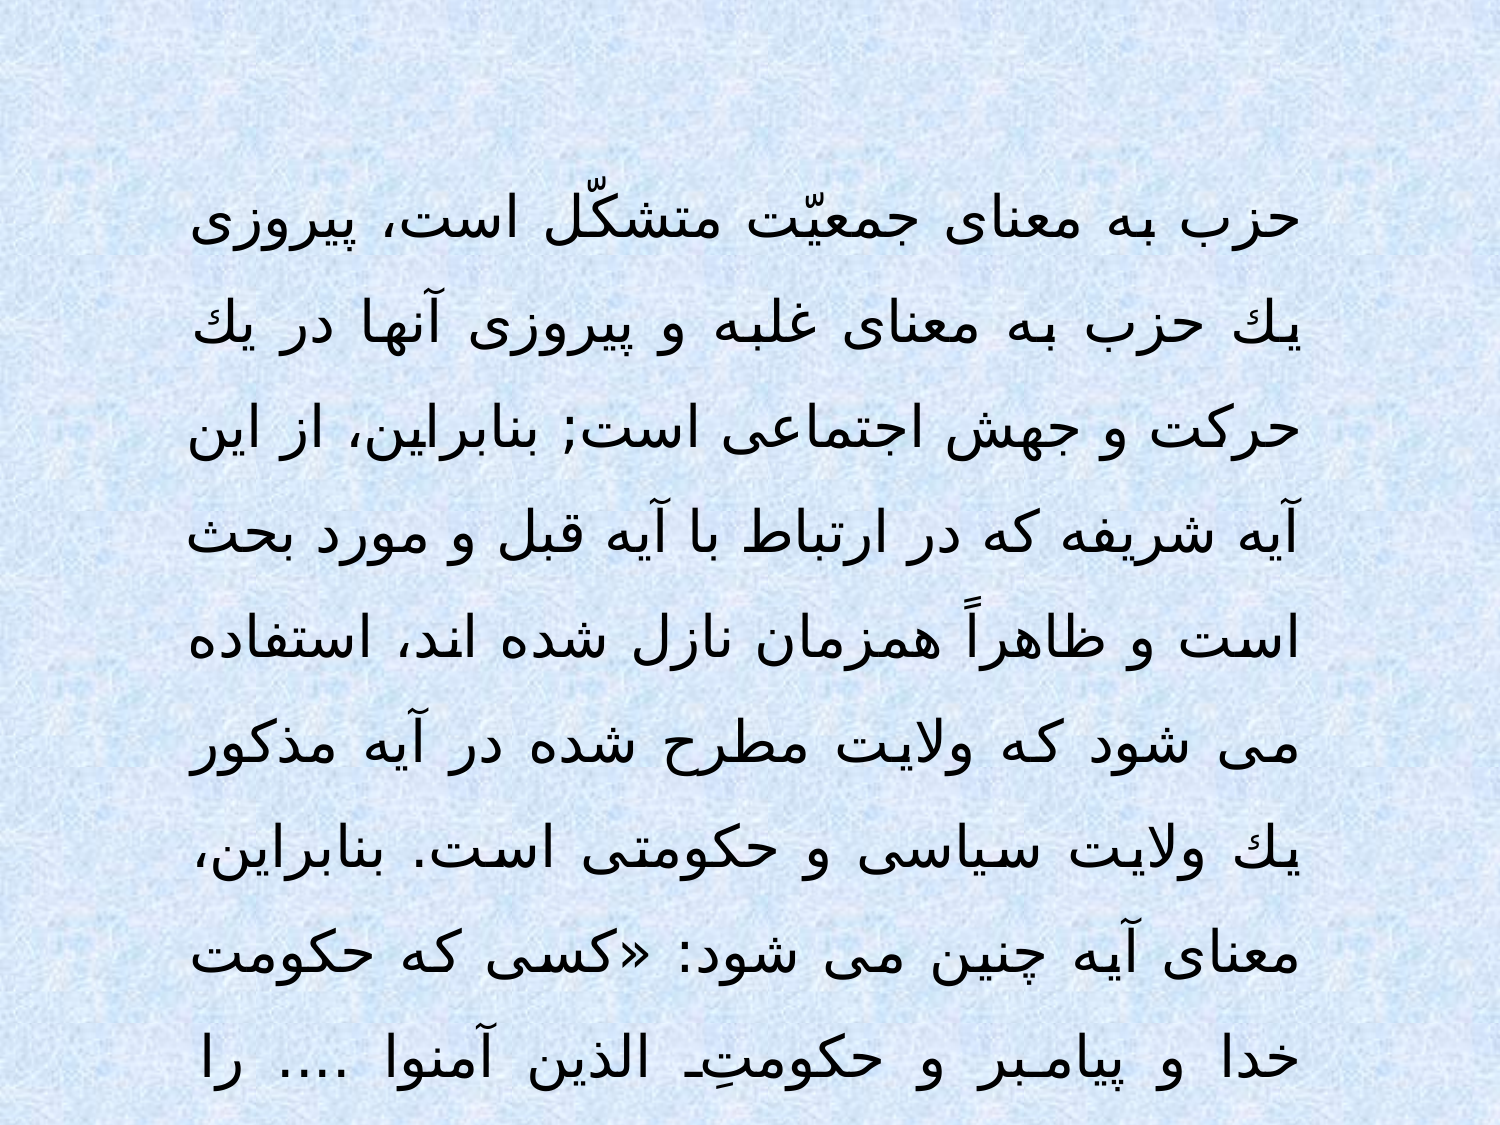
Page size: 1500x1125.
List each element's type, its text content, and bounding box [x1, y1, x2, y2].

text_box حزب به معناى جمعيّت متشكّل است، پيروزى يك حزب به معناى غلبه و پيروزى آنها در يك حركت و جهش اجتماعى است; بنابراين، از اين آيه شريفه كه در ارتباط با آيه قبل و مورد بحث است و ظاهراً همزمان نازل شده اند، استفاده مى شود كه ولايت مطرح شده در آيه مذكور يك ولايت سياسى و حكومتى است. بنابراين، معناى آيه چنين مى شود: «كسى كه حكومت خدا و پيامبر و حكومتِ الذين آمنوا .... را بپذيرد، چنين حزب و جمعيّتى پيروز است.» [171, 137, 1317, 1125]
picture [0, 0, 1500, 1125]
